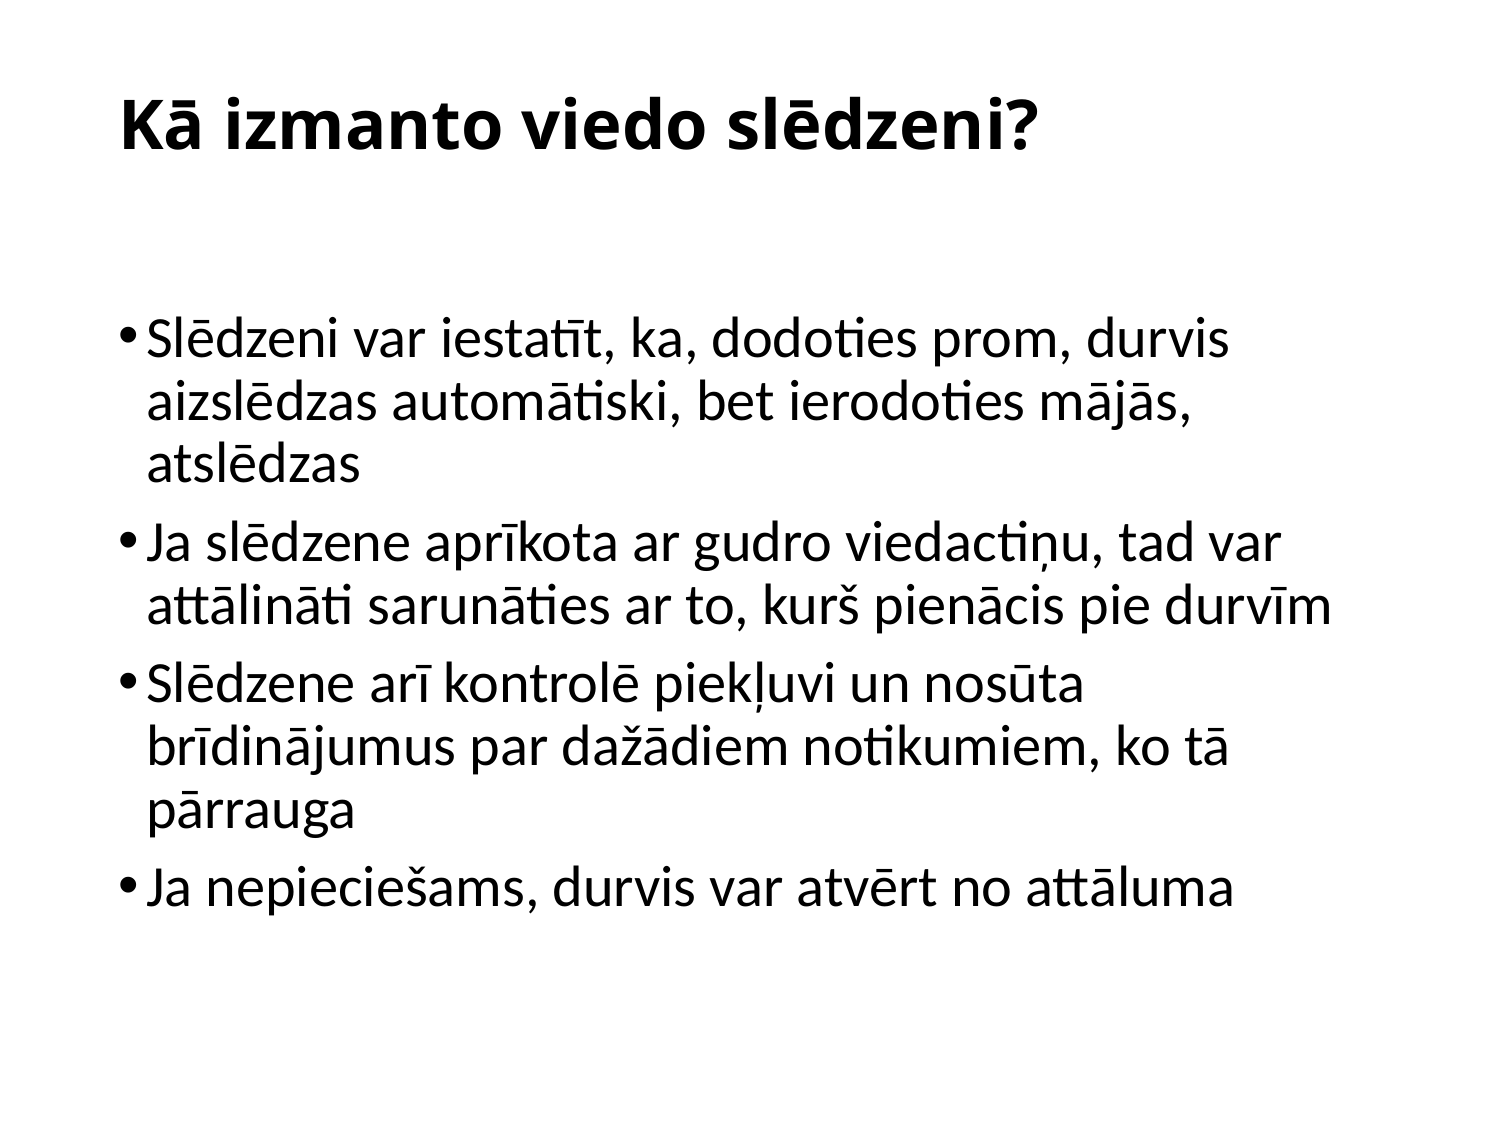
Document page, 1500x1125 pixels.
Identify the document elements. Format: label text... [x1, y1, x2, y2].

list Slēdzeni var iestatīt, ka, dodoties prom, durvis aizslēdzas automātiski, bet ierodoties mājās, atslēdzas Ja slēdzene aprīkota ar gudro viedactiņu, tad var attālināti sarunāties ar to, kurš pienācis pie durvīm Slēdzene arī kontrolē piekļuvi un nosūta brīdinājumus par dažādiem notikumiem, ko tā pārrauga Ja nepieciešams, durvis var atvērt no attāluma [103, 299, 1397, 1014]
title Kā izmanto viedo slēdzeni? [103, 59, 1397, 278]
